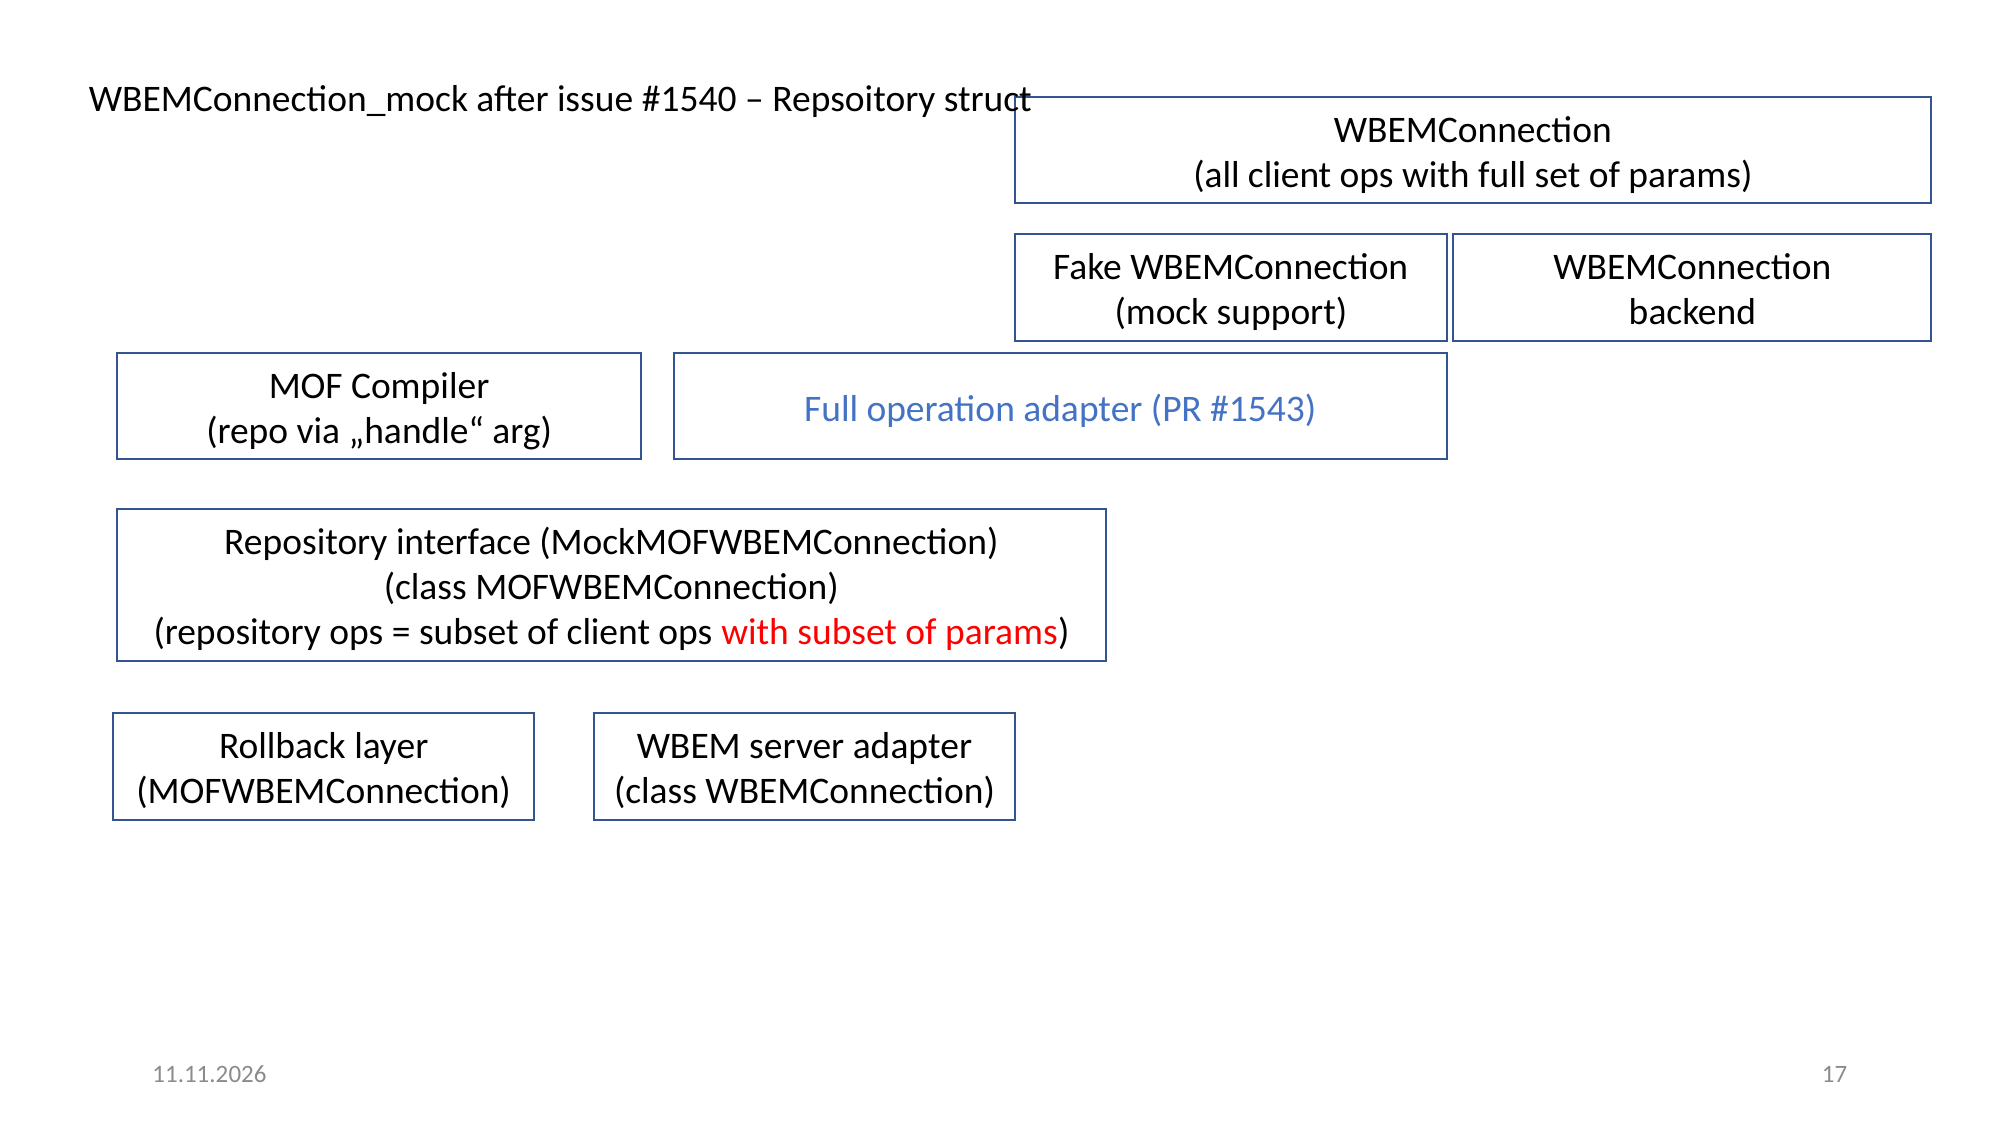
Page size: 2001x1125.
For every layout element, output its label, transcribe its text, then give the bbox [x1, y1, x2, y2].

text_box Repository interface (MockMOFWBEMConnection) (class MOFWBEMConnection) (repository ops = subset of client ops with subset of params) [116, 508, 1107, 662]
text_box WBEMConnection_mock after issue #1540 – Repsoitory struct [74, 66, 1048, 127]
text_box Rollback layer (MOFWBEMConnection) [112, 712, 535, 821]
text_box Full operation adapter (PR #1543) [673, 352, 1448, 460]
text_box MOF Compiler (repo via „handle“ arg) [116, 352, 642, 460]
text_box WBEM server adapter (class WBEMConnection) [593, 712, 1016, 821]
text_box WBEMConnection (all client ops with full set of params) [1014, 96, 1932, 204]
slide_number 17 [1412, 1042, 1863, 1103]
text_box Fake WBEMConnection (mock support) [1014, 233, 1448, 342]
text_box WBEMConnection backend [1452, 233, 1932, 342]
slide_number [137, 1042, 588, 1103]
